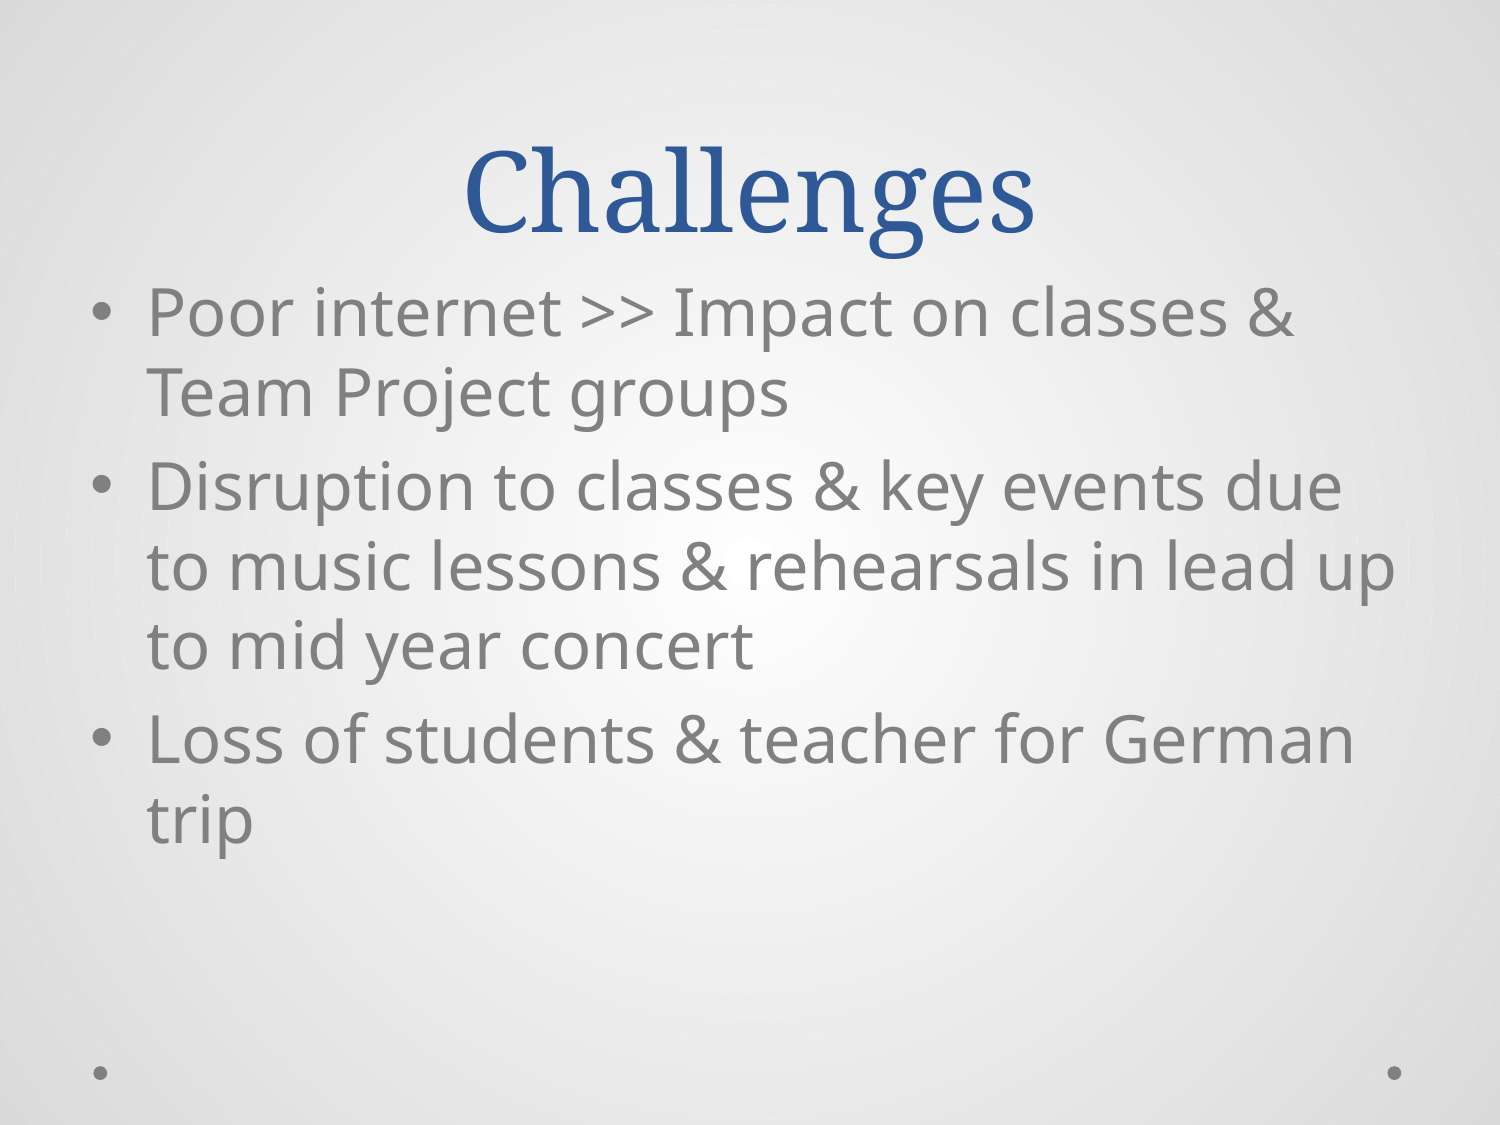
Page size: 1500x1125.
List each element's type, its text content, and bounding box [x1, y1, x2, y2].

list Poor internet >> Impact on classes & Team Project groups Disruption to classes & key events due to music lessons & rehearsals in lead up to mid year concert Loss of students & teacher for German trip [75, 262, 1425, 1005]
title Challenges [75, 0, 1425, 262]
